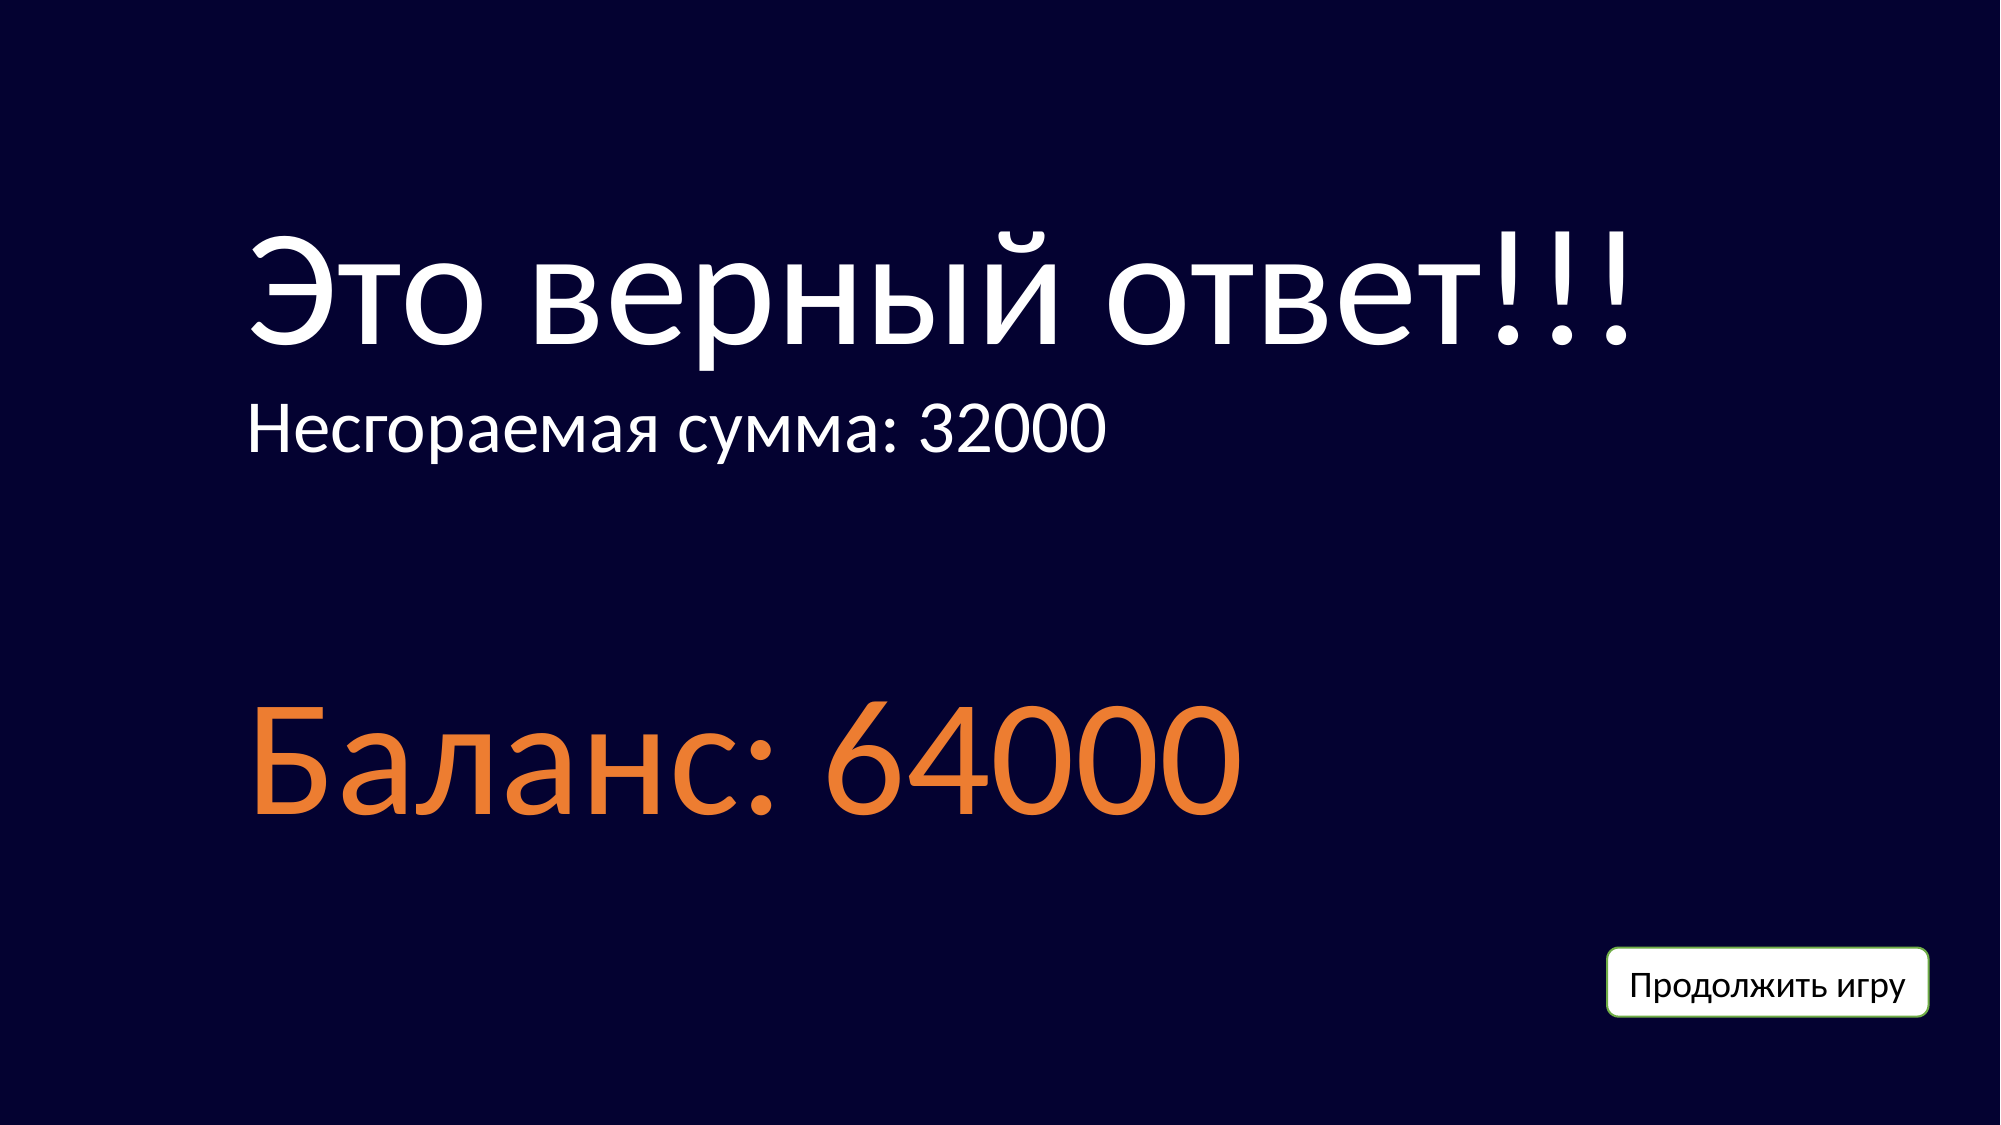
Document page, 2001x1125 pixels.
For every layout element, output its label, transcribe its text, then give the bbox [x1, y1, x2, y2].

text_box Это верный ответ!!! Несгораемая сумма: 32000 Баланс: 64000 [231, 170, 1816, 1055]
text_box Продолжить игру [1606, 946, 1930, 1018]
